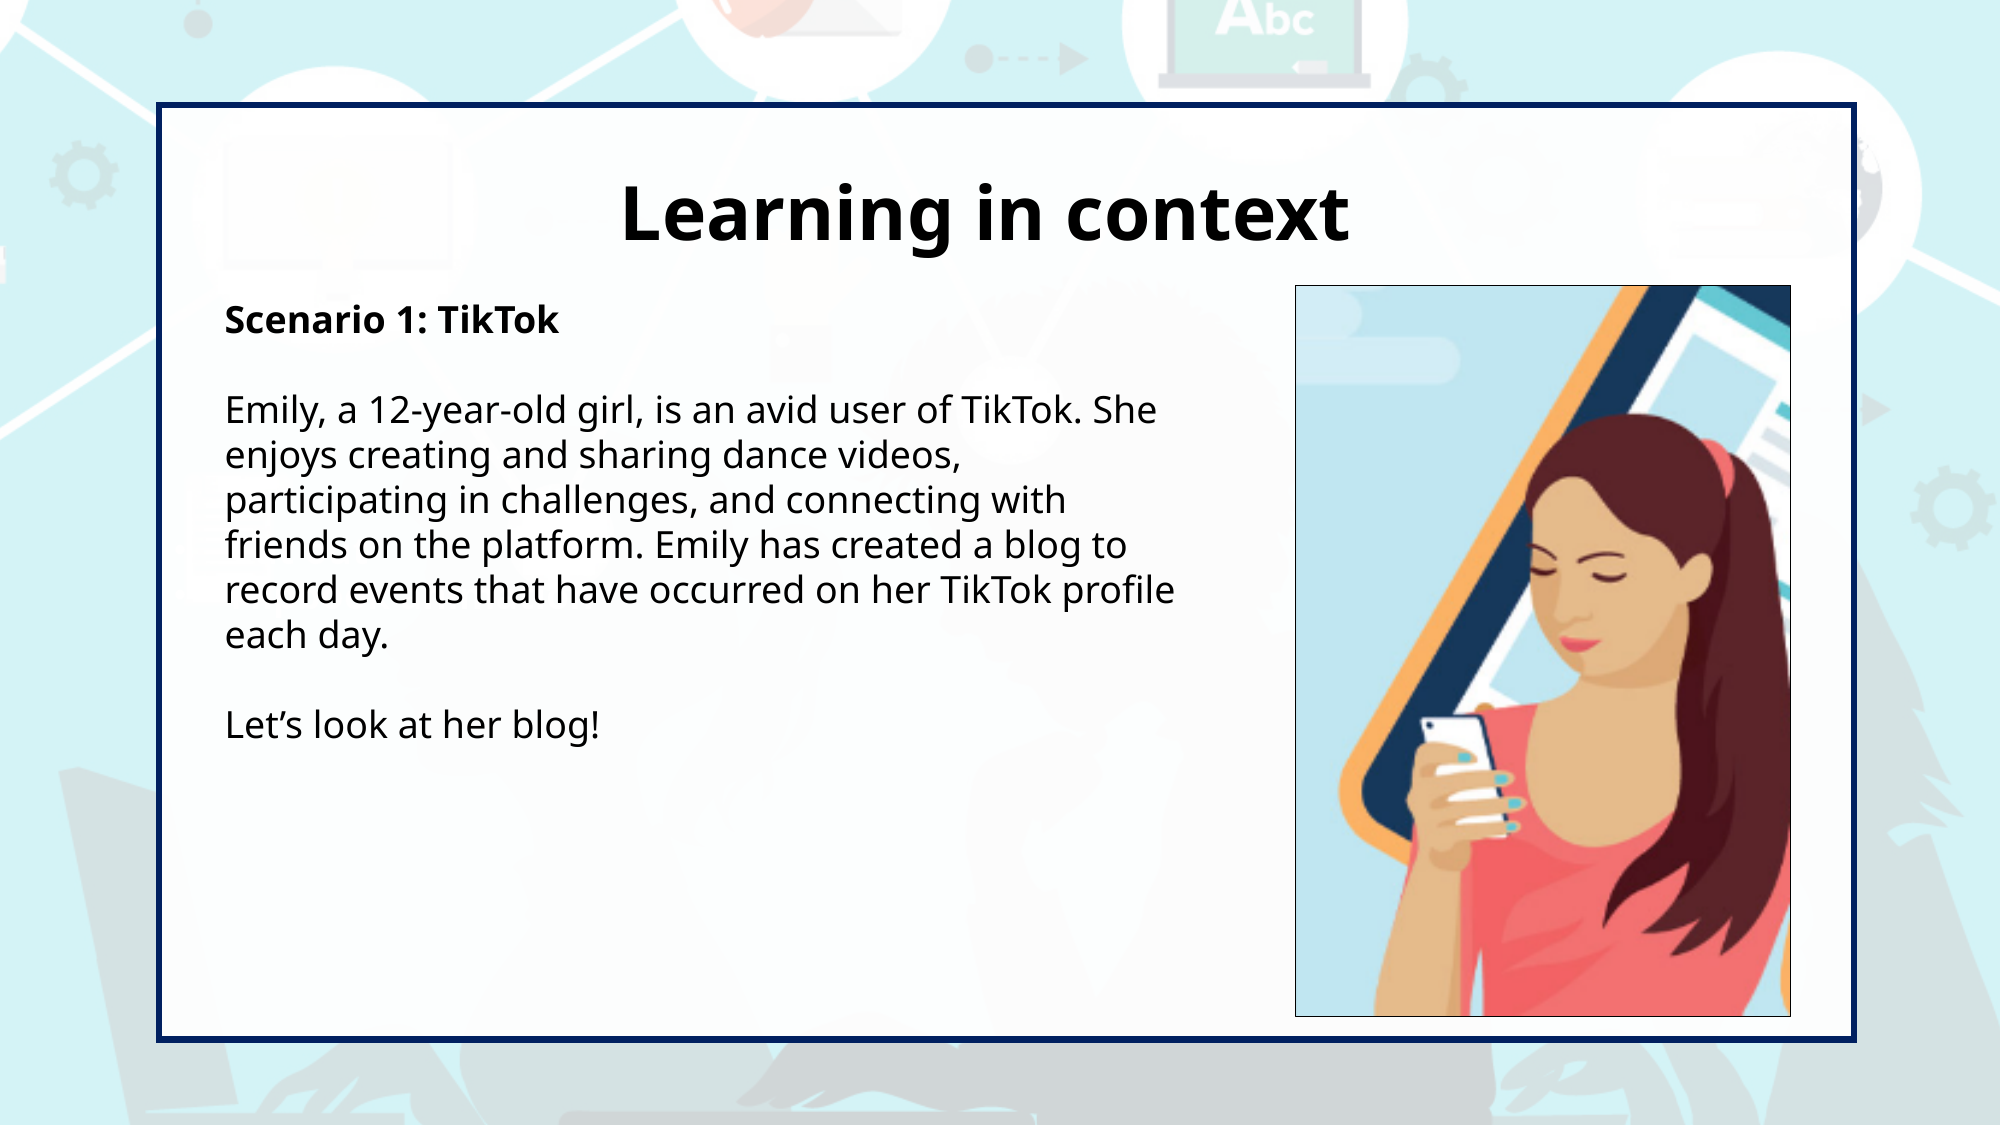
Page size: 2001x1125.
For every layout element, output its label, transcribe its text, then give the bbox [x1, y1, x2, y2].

text_box Learning in context [195, 158, 1776, 264]
picture [1295, 285, 1791, 1016]
text_box Scenario 1: TikTok Emily, a 12-year-old girl, is an avid user of TikTok. She enjoys creating and sharing dance videos, participating in challenges, and connecting with friends on the platform. Emily has created a blog to record events that have occurred on her TikTok profile each day. Let’s look at her blog! [209, 288, 1211, 754]
text_box Cut out Flipbook animation [158, 104, 1855, 1041]
